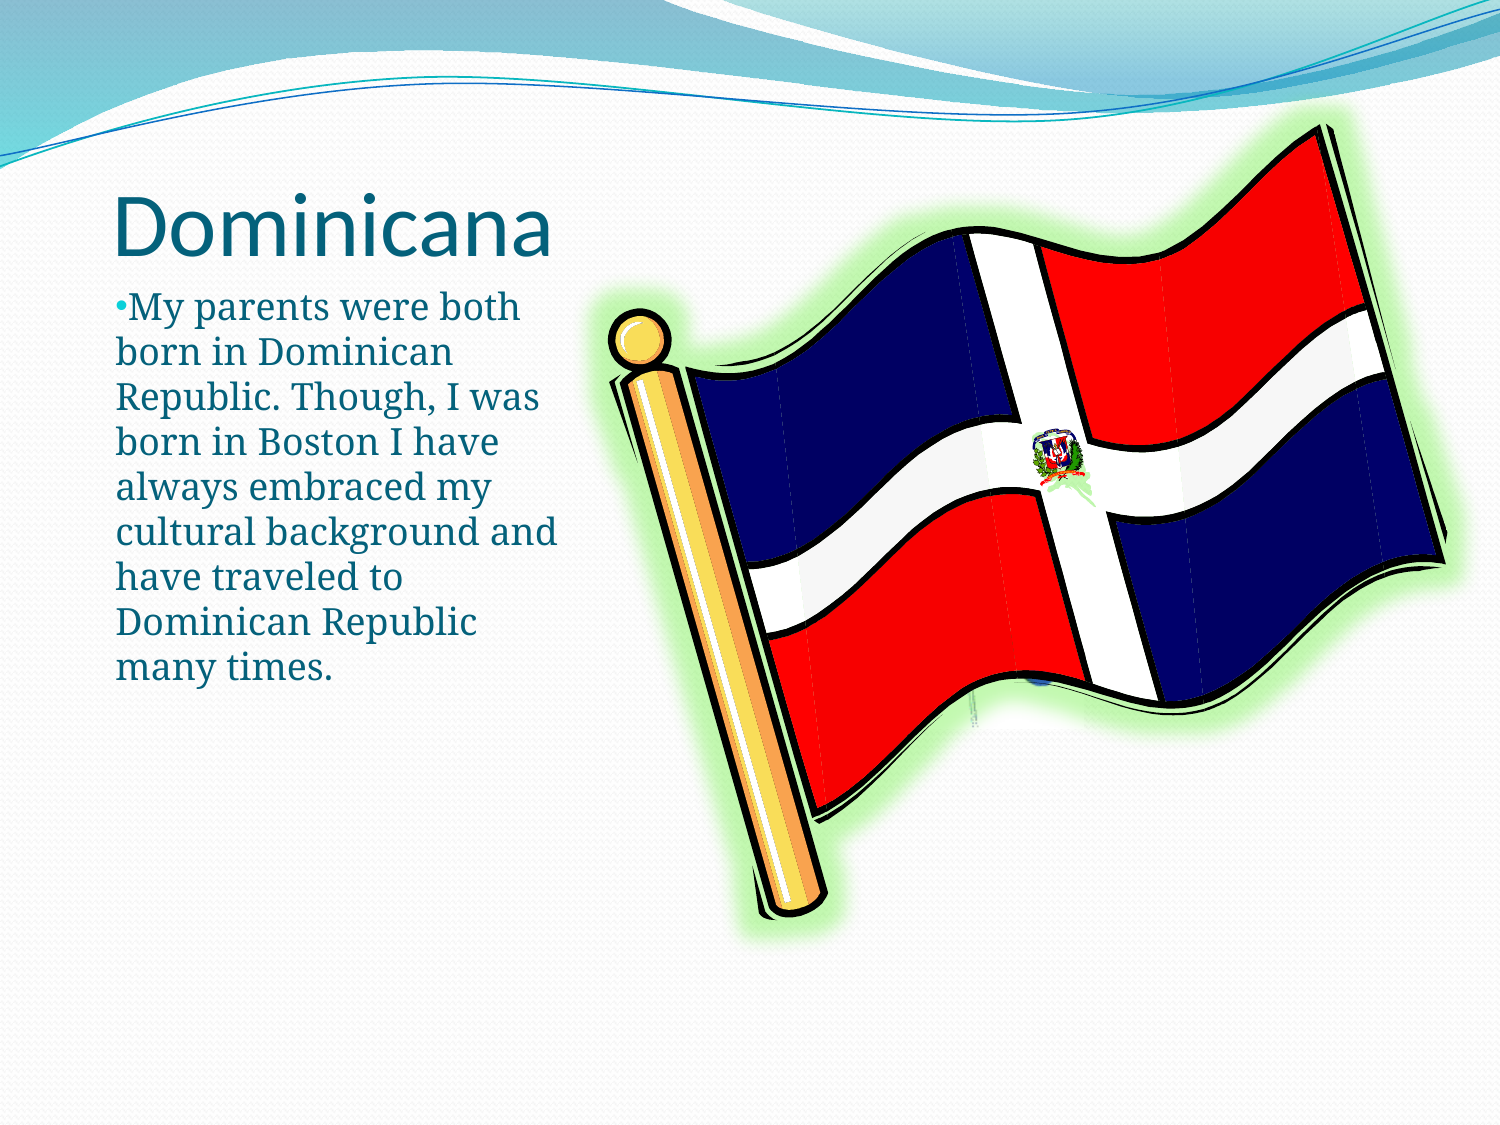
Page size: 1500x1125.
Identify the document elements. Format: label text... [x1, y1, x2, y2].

title Dominicana [112, 84, 563, 275]
picture [662, 204, 1429, 835]
list My parents were both born in Dominican Republic. Though, I was born in Boston I have always embraced my cultural background and have traveled to Dominican Republic many times. [112, 275, 563, 1025]
